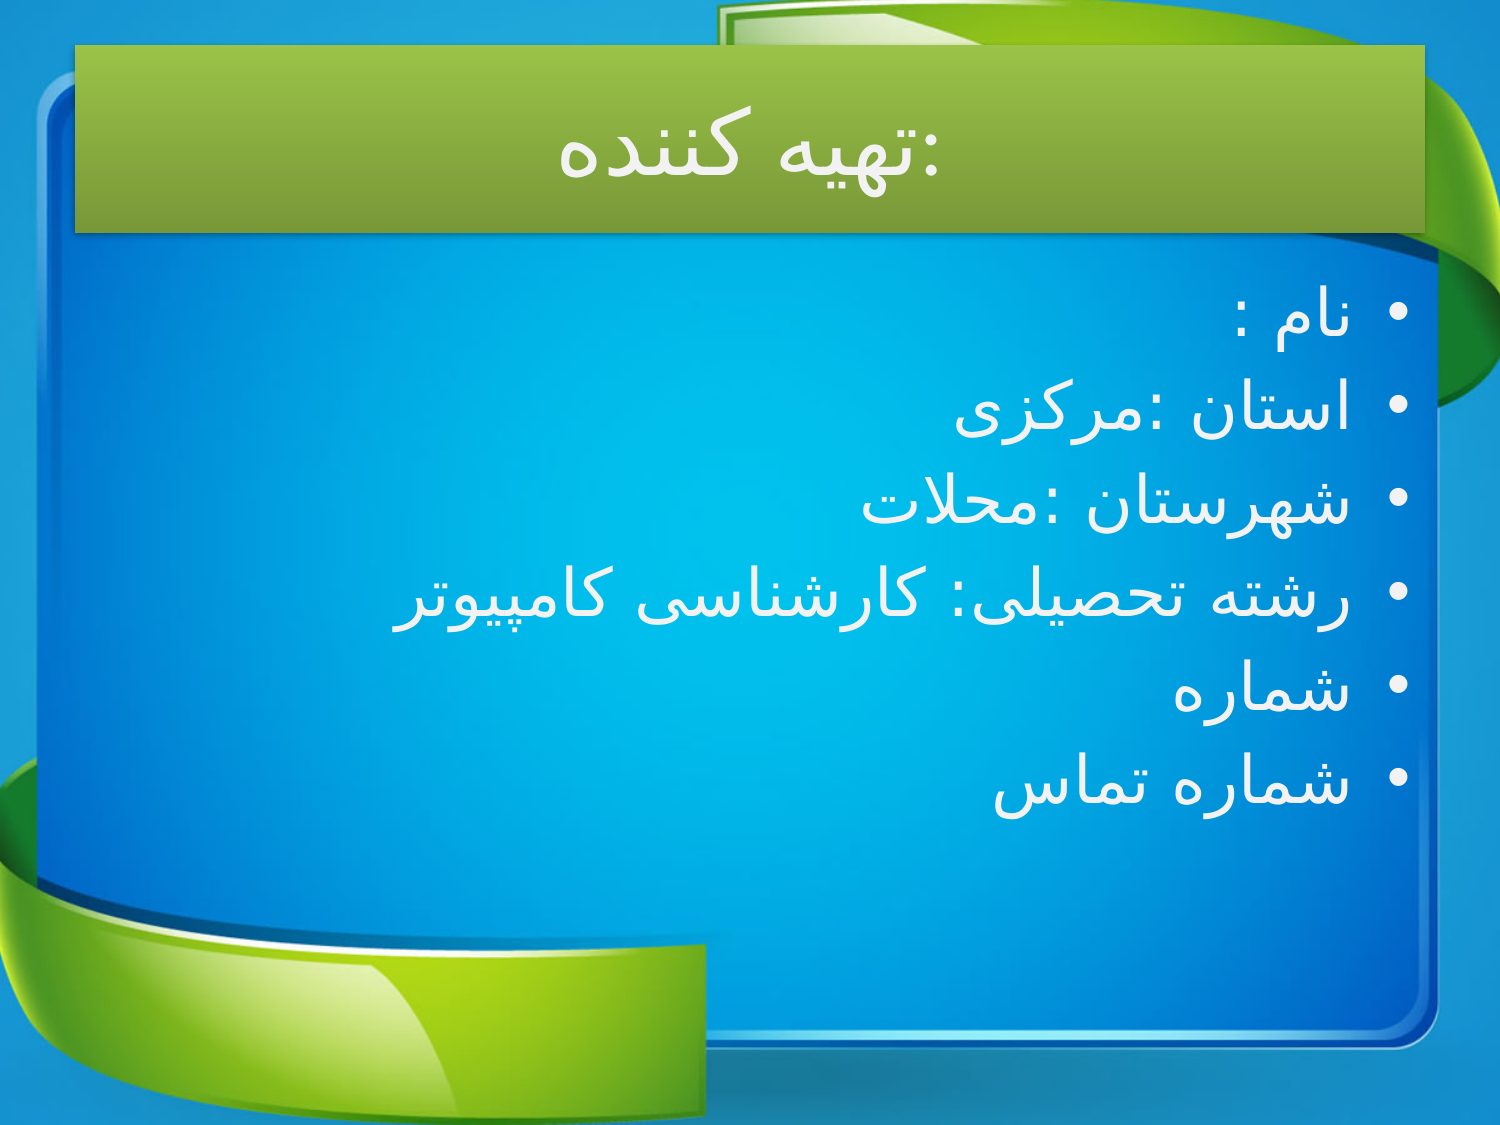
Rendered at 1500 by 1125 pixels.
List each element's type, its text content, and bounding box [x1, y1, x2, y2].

list نام : استان :مرکزی شهرستان :محلات رشته تحصیلی: کارشناسی کامپیوتر شماره شماره تماس [75, 262, 1425, 1005]
title تهیه کننده: [75, 45, 1425, 233]
picture [0, 0, 1500, 1125]
